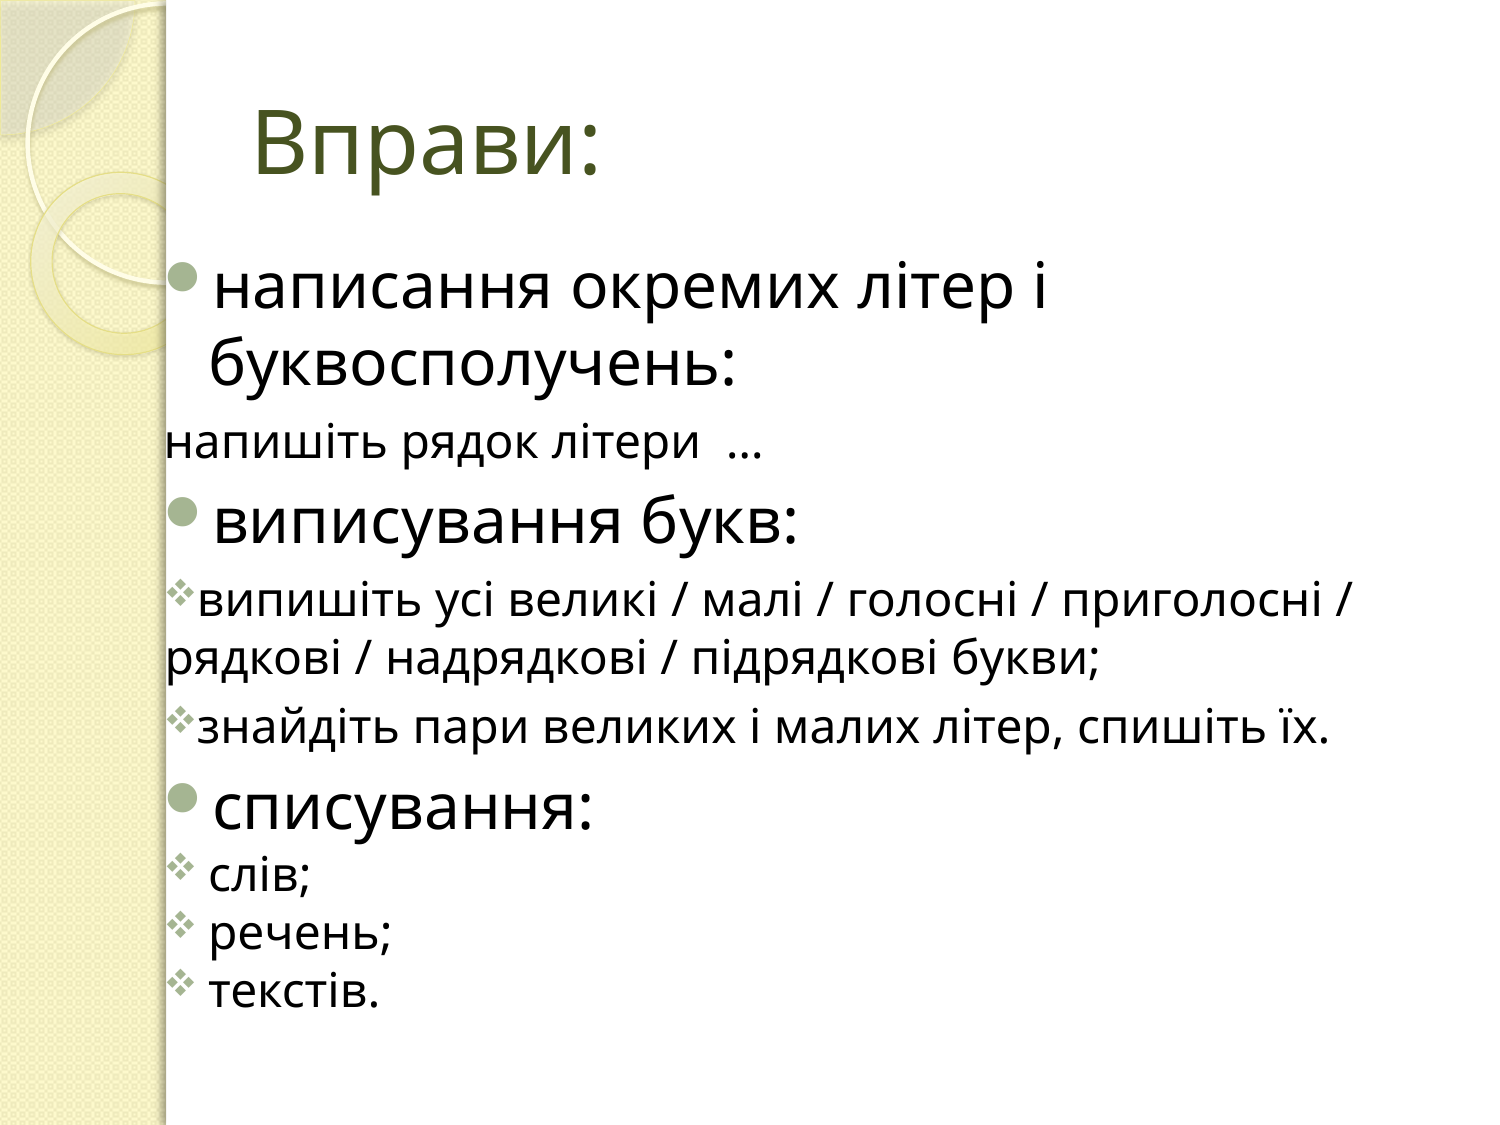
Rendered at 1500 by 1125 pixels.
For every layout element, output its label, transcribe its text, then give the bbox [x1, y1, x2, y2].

title Вправи: [235, 45, 1466, 233]
list написання окремих літер і буквосполучень: напишіть рядок літери … виписування букв: випишіть усі великі / малі / голосні / приголосні / рядкові / надрядкові / підрядкові букви; знайдіть пари великих і малих літер, спишіть їх. списування: слів; речень; текстів. [135, 237, 1466, 1025]
